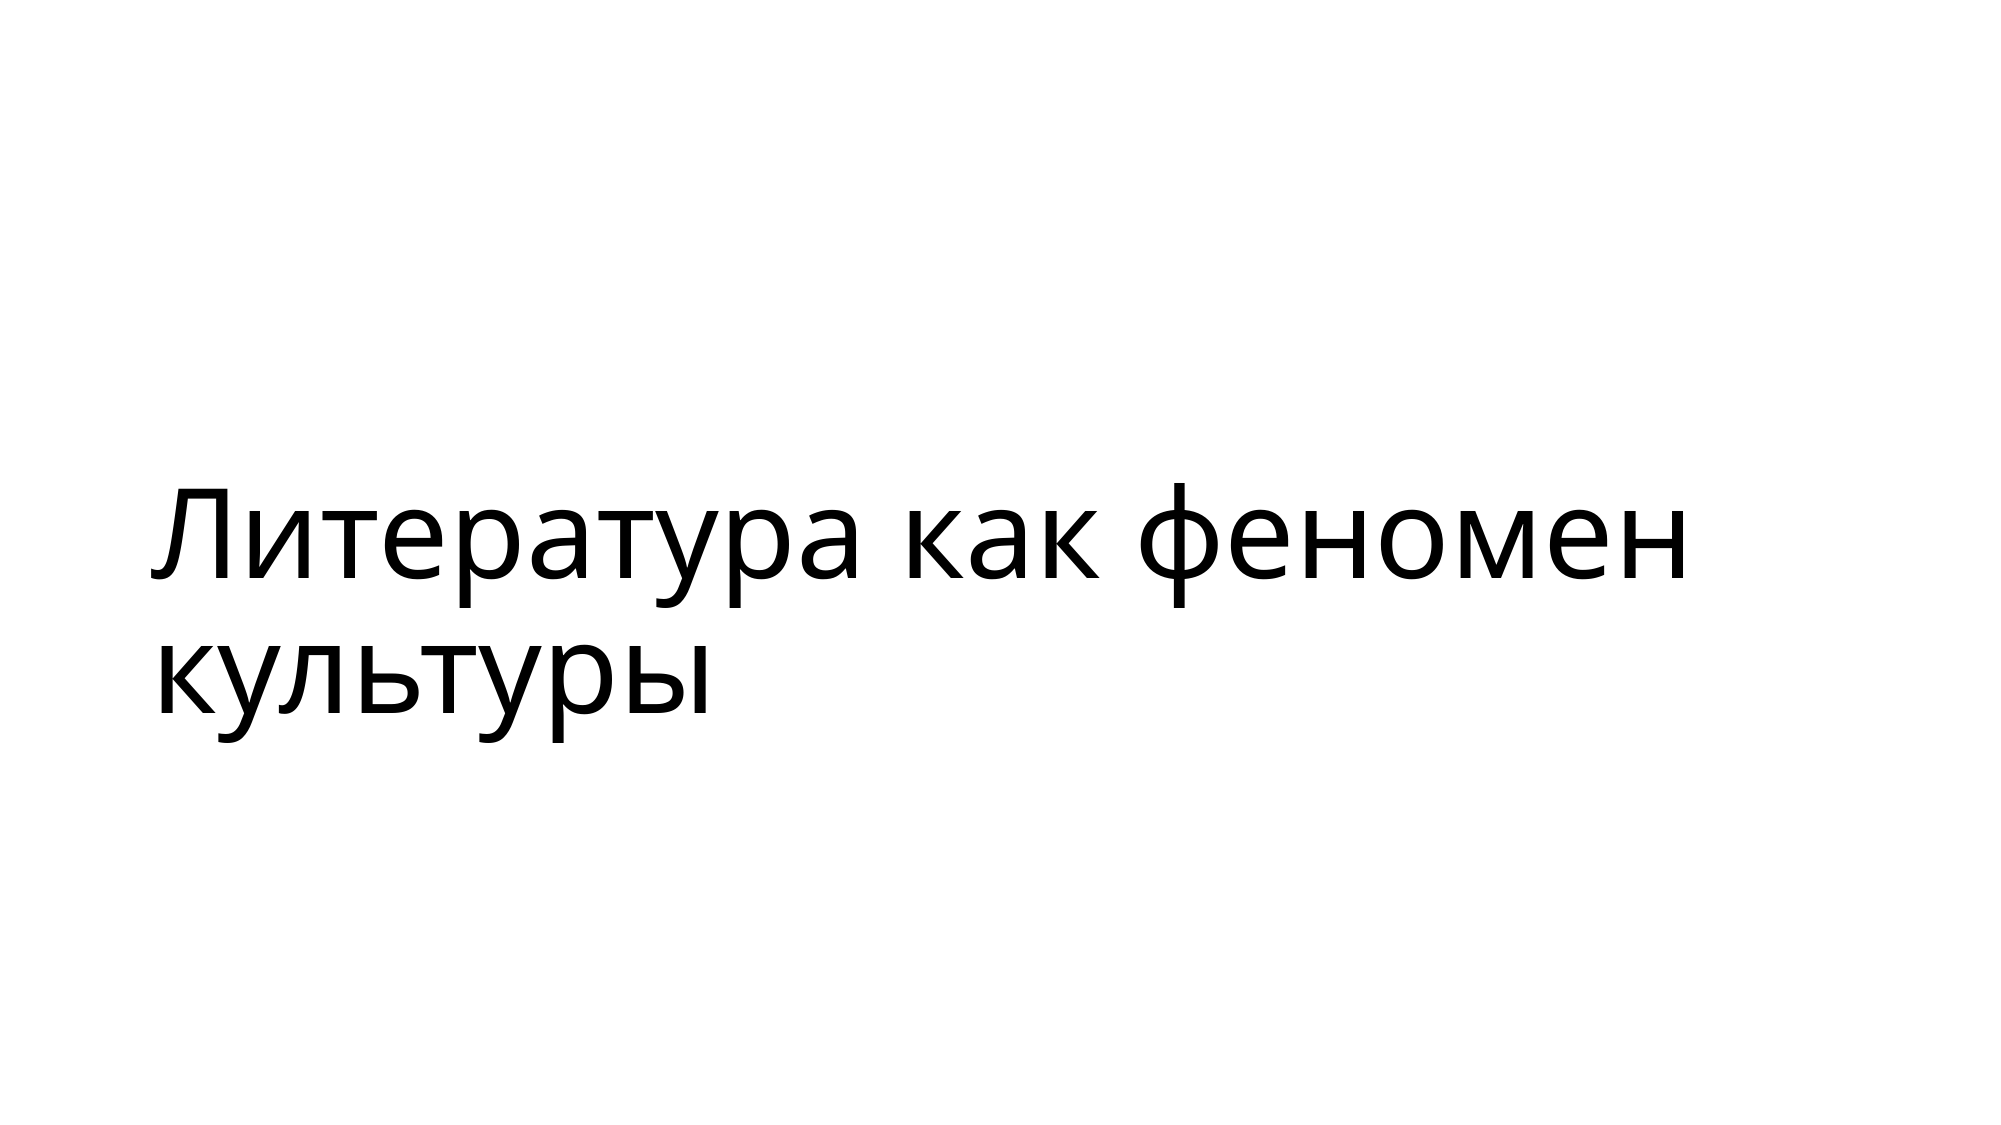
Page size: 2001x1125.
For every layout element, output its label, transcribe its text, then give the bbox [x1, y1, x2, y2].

title Литература как феномен культуры [136, 280, 1862, 749]
